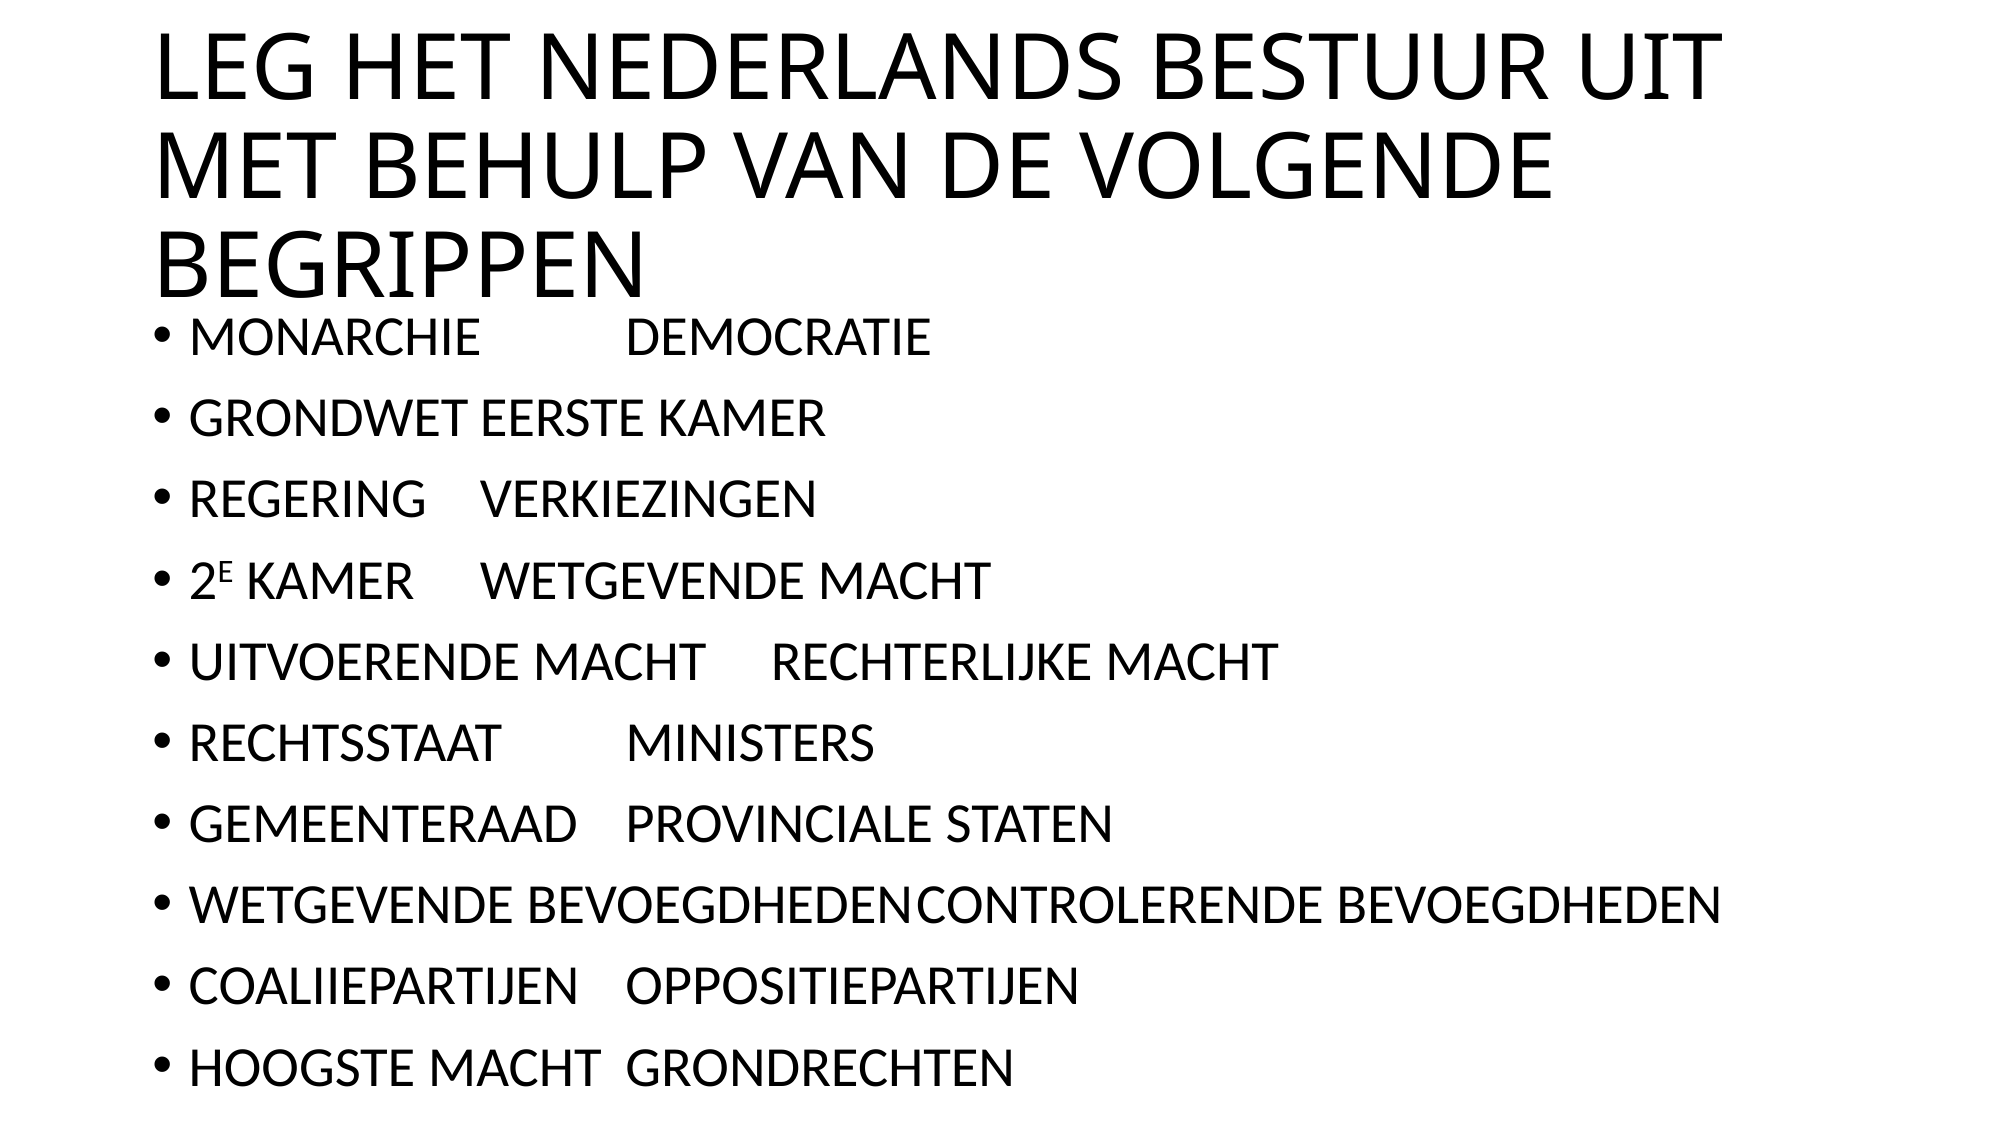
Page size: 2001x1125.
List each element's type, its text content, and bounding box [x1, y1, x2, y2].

list MONARCHIE DEMOCRATIE GRONDWET EERSTE KAMER REGERING VERKIEZINGEN 2E KAMER WETGEVENDE MACHT UITVOERENDE MACHT RECHTERLIJKE MACHT RECHTSSTAAT MINISTERS GEMEENTERAAD PROVINCIALE STATEN WETGEVENDE BEVOEGDHEDEN CONTROLERENDE BEVOEGDHEDEN COALIIEPARTIJEN OPPOSITIEPARTIJEN HOOGSTE MACHT GRONDRECHTEN [137, 299, 1947, 1113]
title LEG HET NEDERLANDS BESTUUR UIT MET BEHULP VAN DE VOLGENDE BEGRIPPEN [137, 59, 1863, 278]
